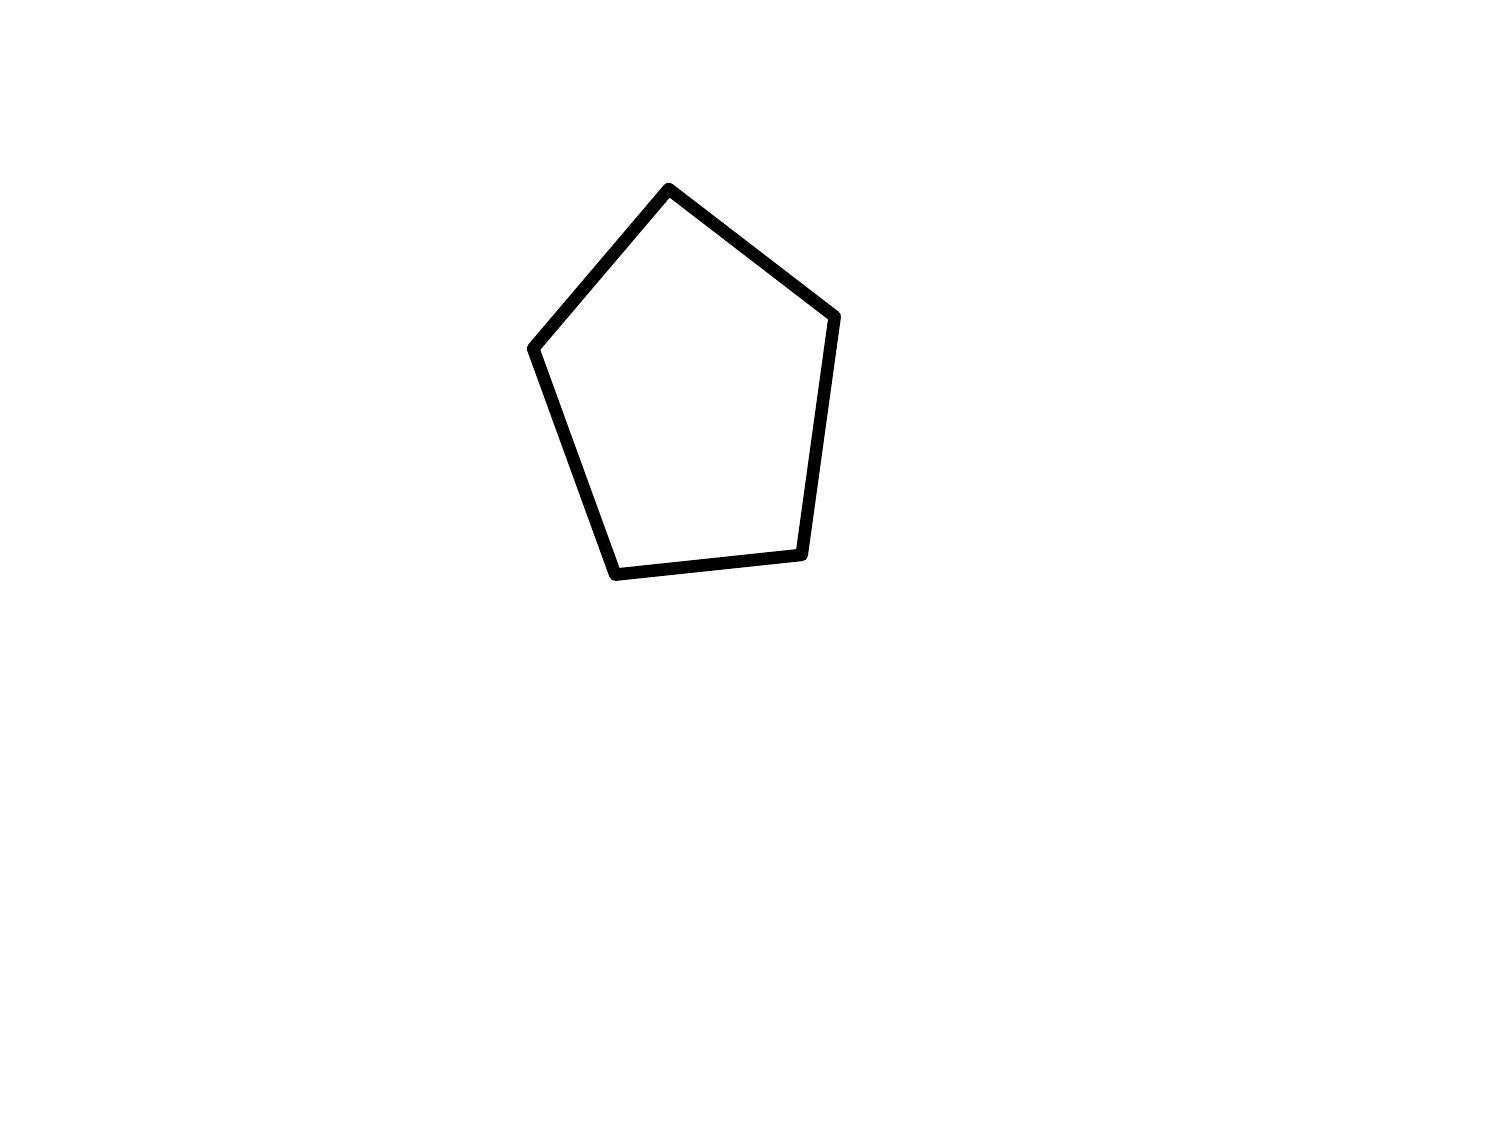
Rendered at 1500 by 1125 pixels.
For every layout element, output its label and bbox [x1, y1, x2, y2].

text_box [531, 187, 837, 577]
